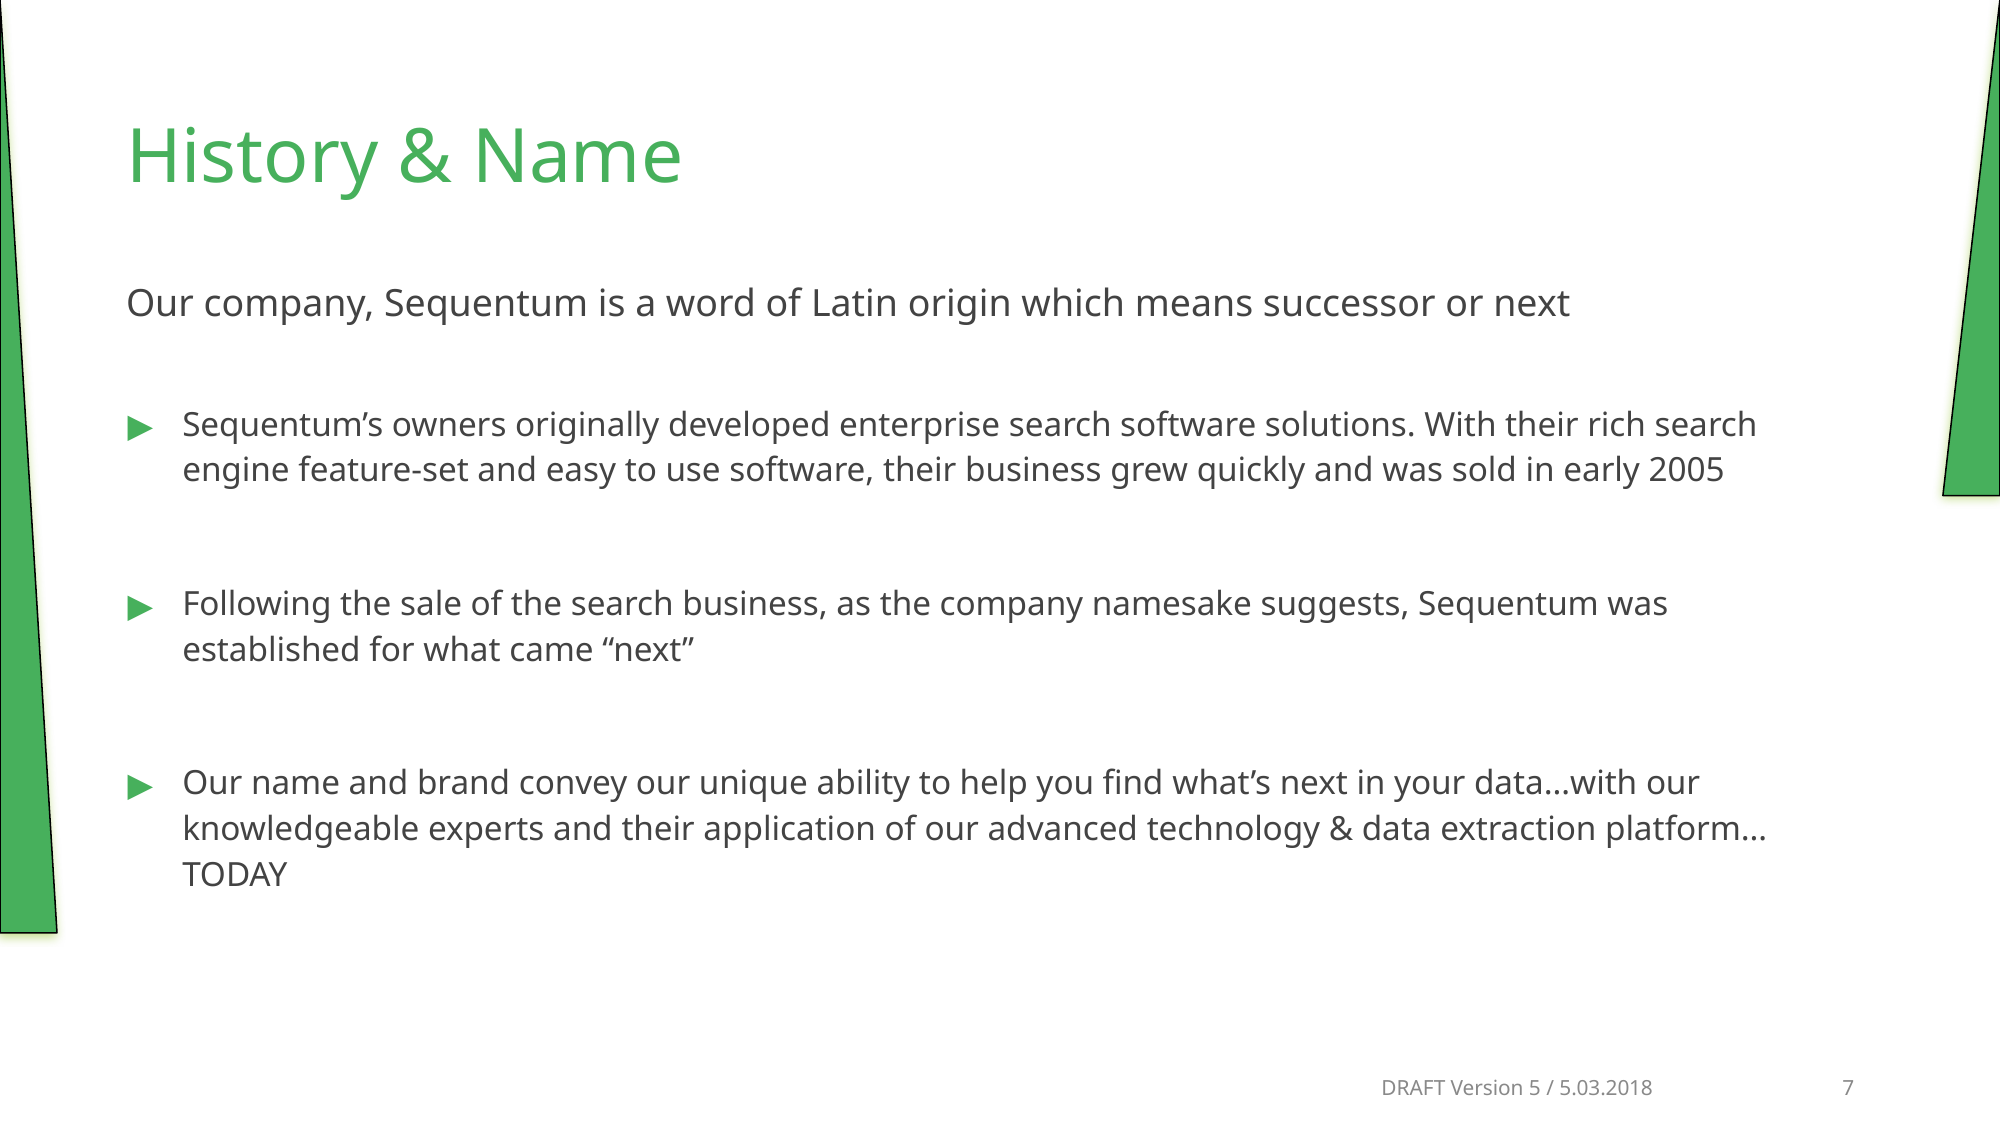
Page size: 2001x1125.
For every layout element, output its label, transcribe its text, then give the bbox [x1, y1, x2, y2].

list Our company, Sequentum is a word of Latin origin which means successor or next Sequentum’s owners originally developed enterprise search software solutions. With their rich search engine feature-set and easy to use software, their business grew quickly and was sold in early 2005 Following the sale of the search business, as the company namesake suggests, Sequentum was established for what came “next” Our name and brand convey our unique ability to help you find what’s next in your data…with our knowledgeable experts and their application of our advanced technology & data extraction platform…TODAY [111, 264, 1806, 902]
text_box [1942, 0, 2000, 496]
text_box [0, 0, 57, 933]
title History & Name [111, 99, 1522, 264]
text_box DRAFT Version 5 / 5.03.2018 7 [0, 1067, 2000, 1108]
